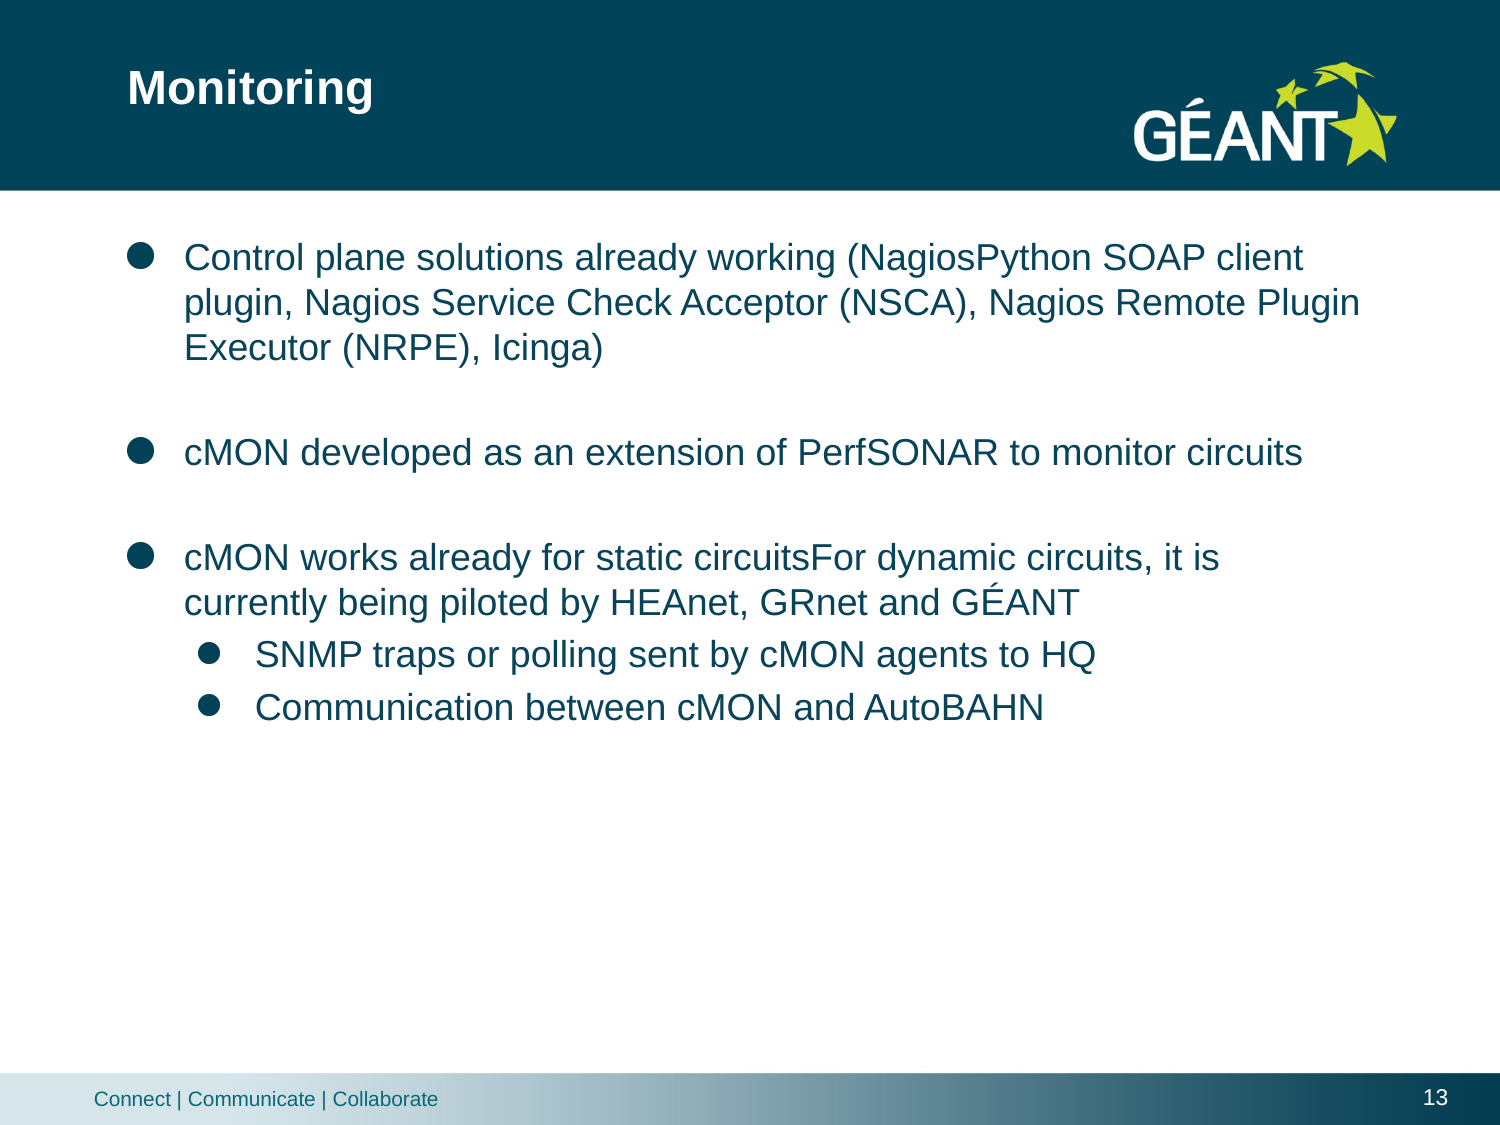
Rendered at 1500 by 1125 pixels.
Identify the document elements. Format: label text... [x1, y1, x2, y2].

picture [1376, 112, 1397, 134]
picture [1134, 110, 1175, 161]
picture [1181, 111, 1211, 161]
picture [0, 191, 1500, 1125]
title Monitoring [112, 49, 1103, 192]
picture [1328, 95, 1386, 165]
picture [1187, 98, 1203, 107]
list Control plane solutions already working (NagiosPython SOAP client plugin, Nagios Service Check Acceptor (NSCA), Nagios Remote Plugin Executor (NRPE), Icinga) cMON developed as an extension of PerfSONAR to monitor circuits cMON works already for static circuitsFor dynamic circuits, it is currently being piloted by HEAnet, GRnet and GÉANT SNMP traps or polling sent by cMON agents to HQ Communication between cMON and AutoBAHN [112, 225, 1388, 901]
picture [1214, 79, 1338, 161]
picture [1313, 62, 1374, 89]
